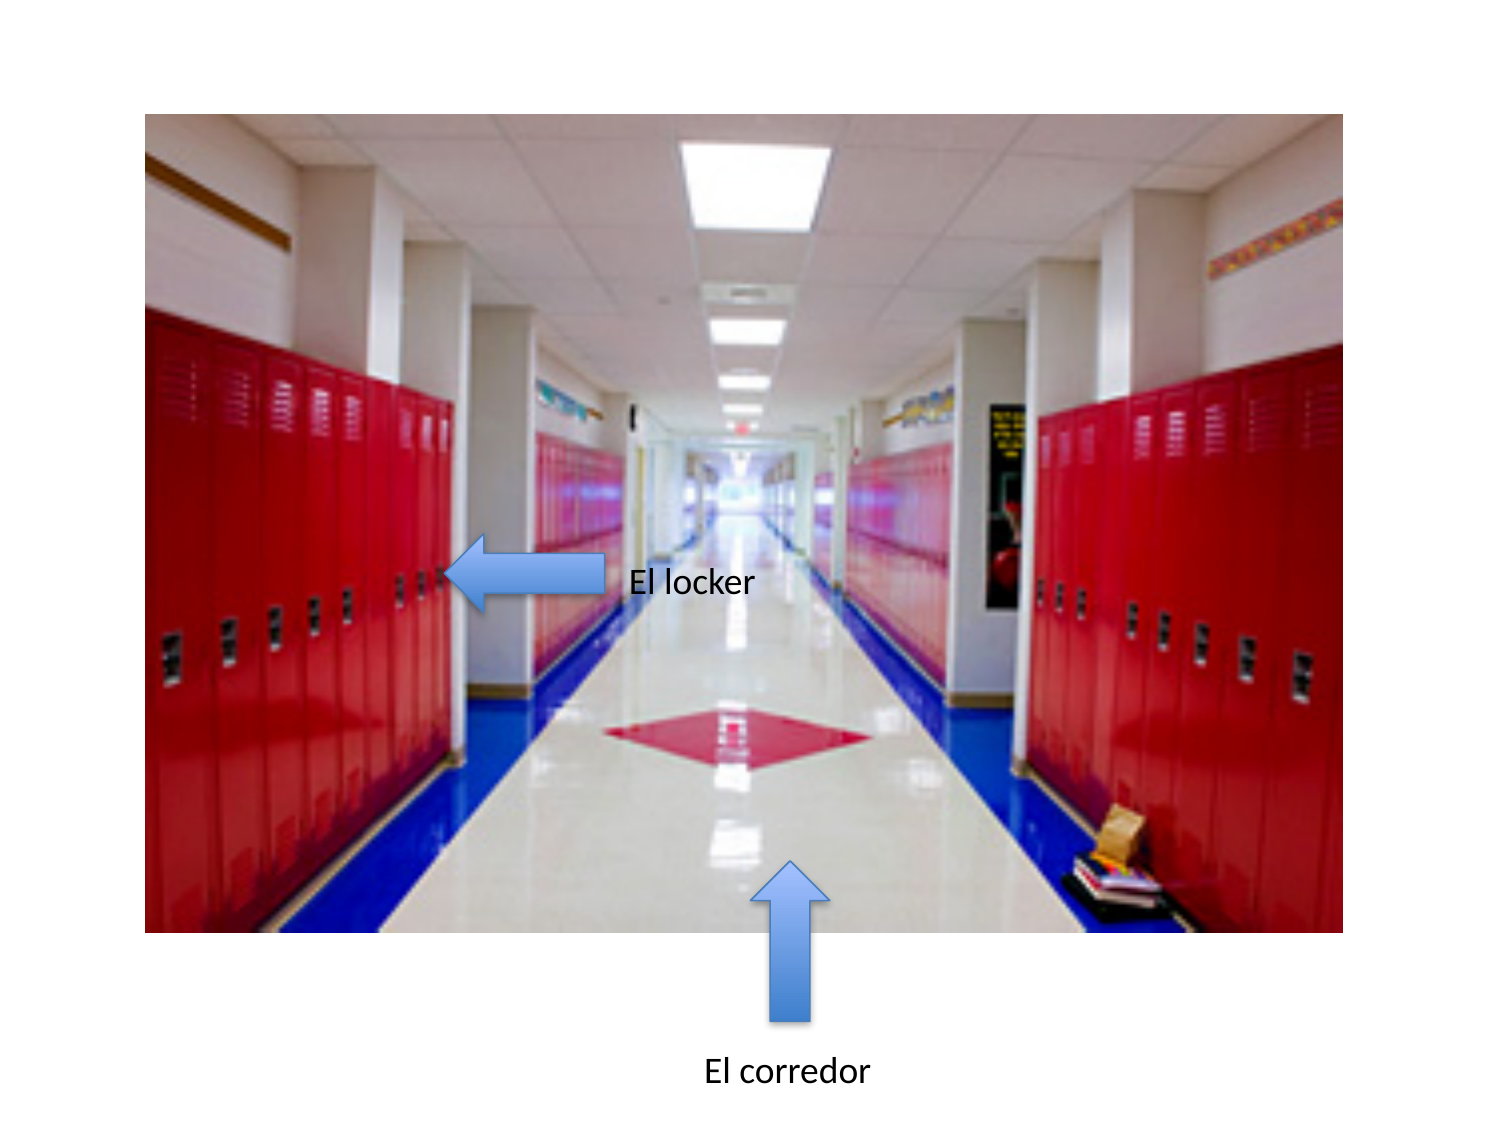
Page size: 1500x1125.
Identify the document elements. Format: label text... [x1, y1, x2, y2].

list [0, 114, 1488, 933]
text_box El corredor [689, 1038, 887, 1099]
text_box [769, 941, 811, 1023]
